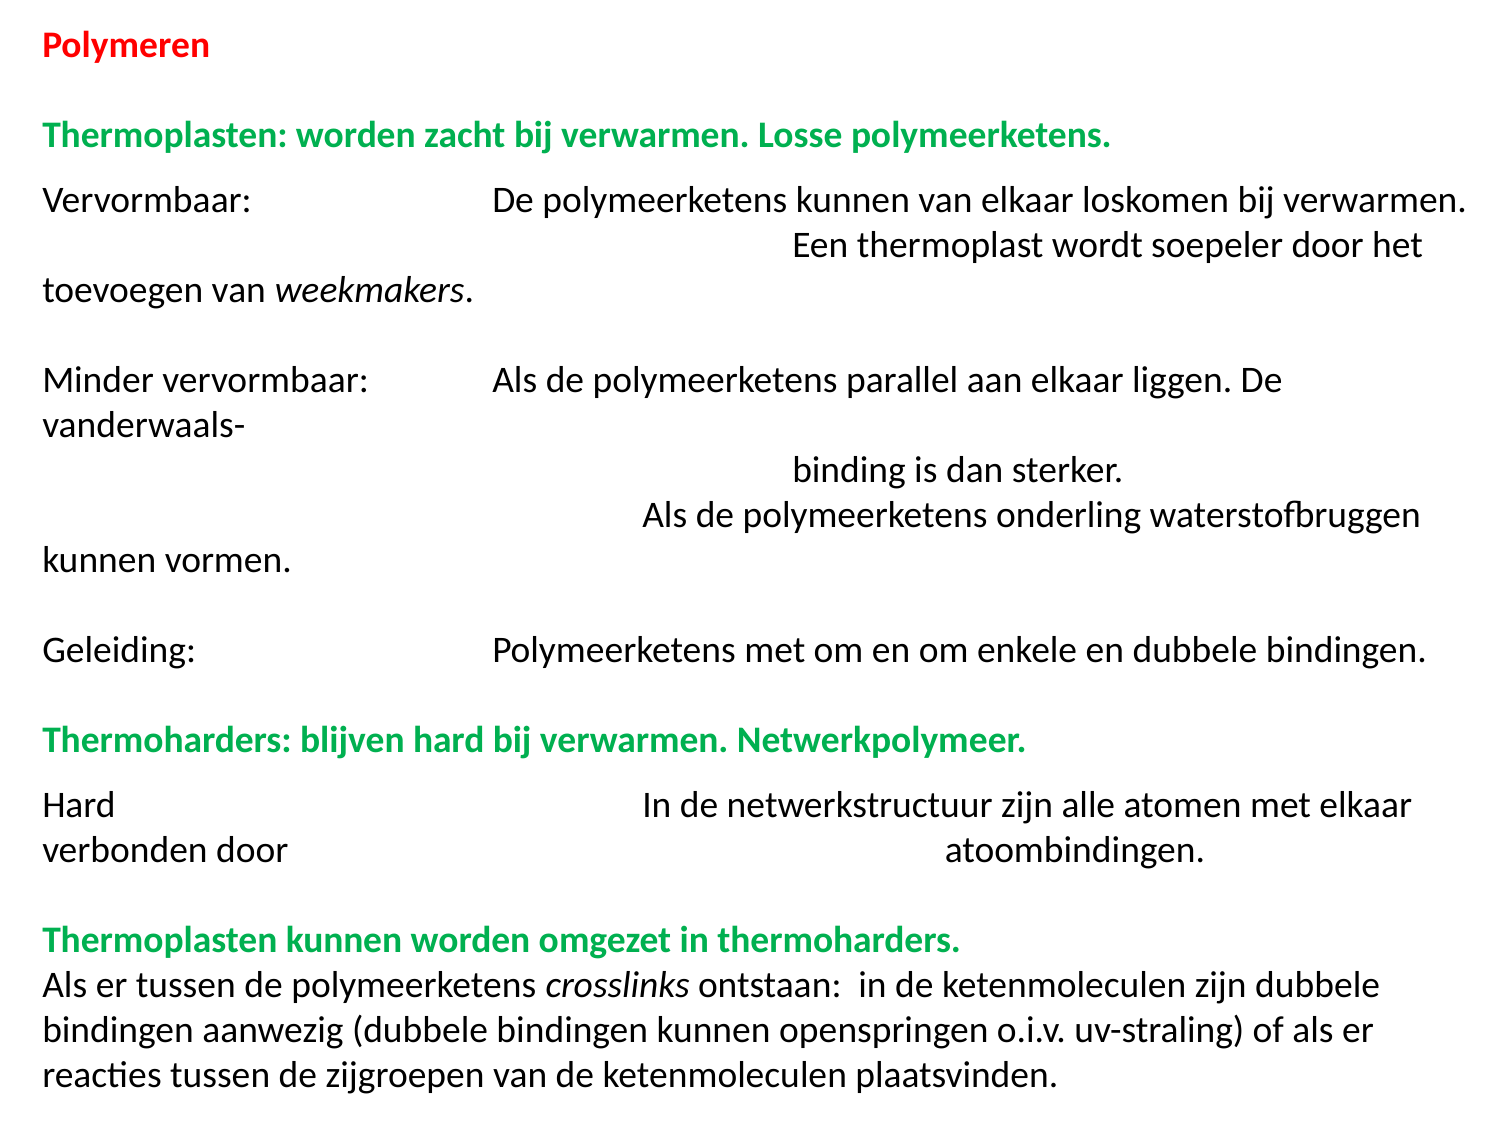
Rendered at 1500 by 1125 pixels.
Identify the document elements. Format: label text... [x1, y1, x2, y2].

text_box Polymeren Thermoplasten: worden zacht bij verwarmen. Losse polymeerketens. Vervormbaar: De polymeerketens kunnen van elkaar loskomen bij verwarmen. Een thermoplast wordt soepeler door het toevoegen van weekmakers. Minder vervormbaar: Als de polymeerketens parallel aan elkaar liggen. De vanderwaals- binding is dan sterker. Als de polymeerketens onderling waterstofbruggen kunnen vormen. Geleiding: Polymeerketens met om en om enkele en dubbele bindingen. Thermoharders: blijven hard bij verwarmen. Netwerkpolymeer. Hard In de netwerkstructuur zijn alle atomen met elkaar verbonden door atoombindingen. Thermoplasten kunnen worden omgezet in thermoharders. Als er tussen de polymeerketens crosslinks ontstaan: in de ketenmoleculen zijn dubbele bindingen aanwezig (dubbele bindingen kunnen openspringen o.i.v. uv-straling) of als er reacties tussen de zijgroepen van de ketenmoleculen plaatsvinden. Polymeren kunnen door uv-licht ook degraderen door het verbreken van met name dubbele bindingen. [27, 12, 1500, 1125]
